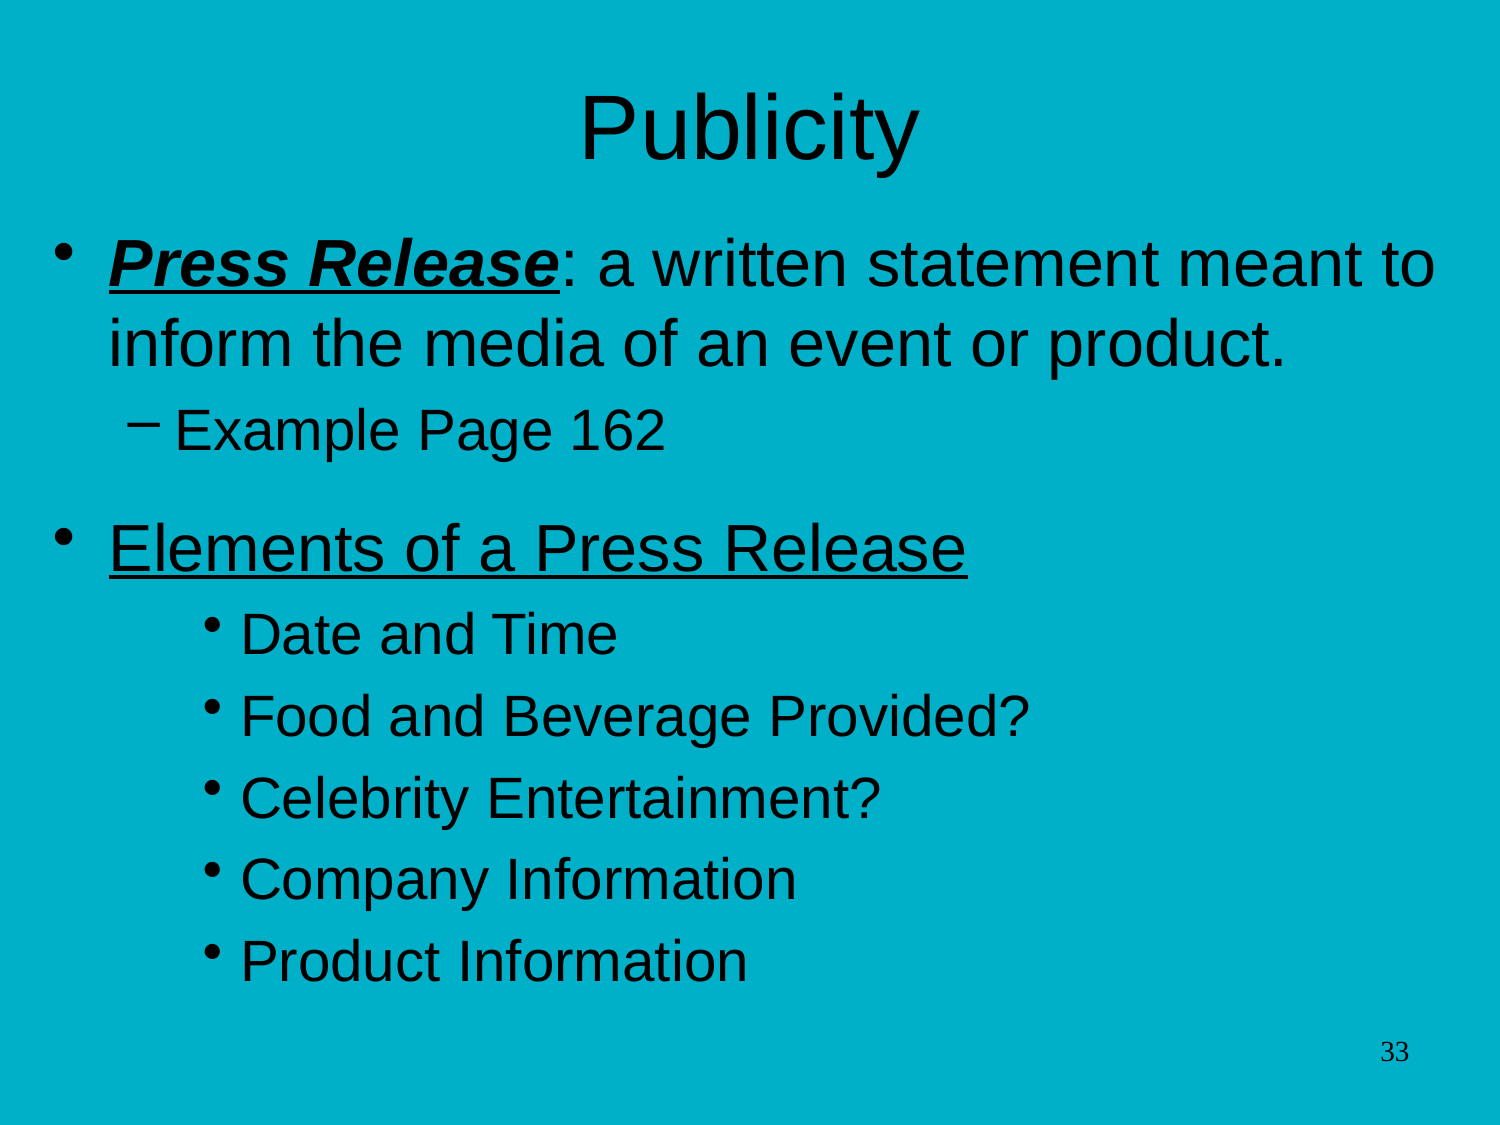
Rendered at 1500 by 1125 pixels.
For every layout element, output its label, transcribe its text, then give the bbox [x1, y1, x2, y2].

slide_number 33 [1074, 1051, 1426, 1103]
title Publicity [74, 44, 1426, 201]
list Press Release: a written statement meant to inform the media of an event or product. Example Page 162 Elements of a Press Release Date and Time Food and Beverage Provided? Celebrity Entertainment? Company Information Product Information [37, 212, 1463, 1051]
